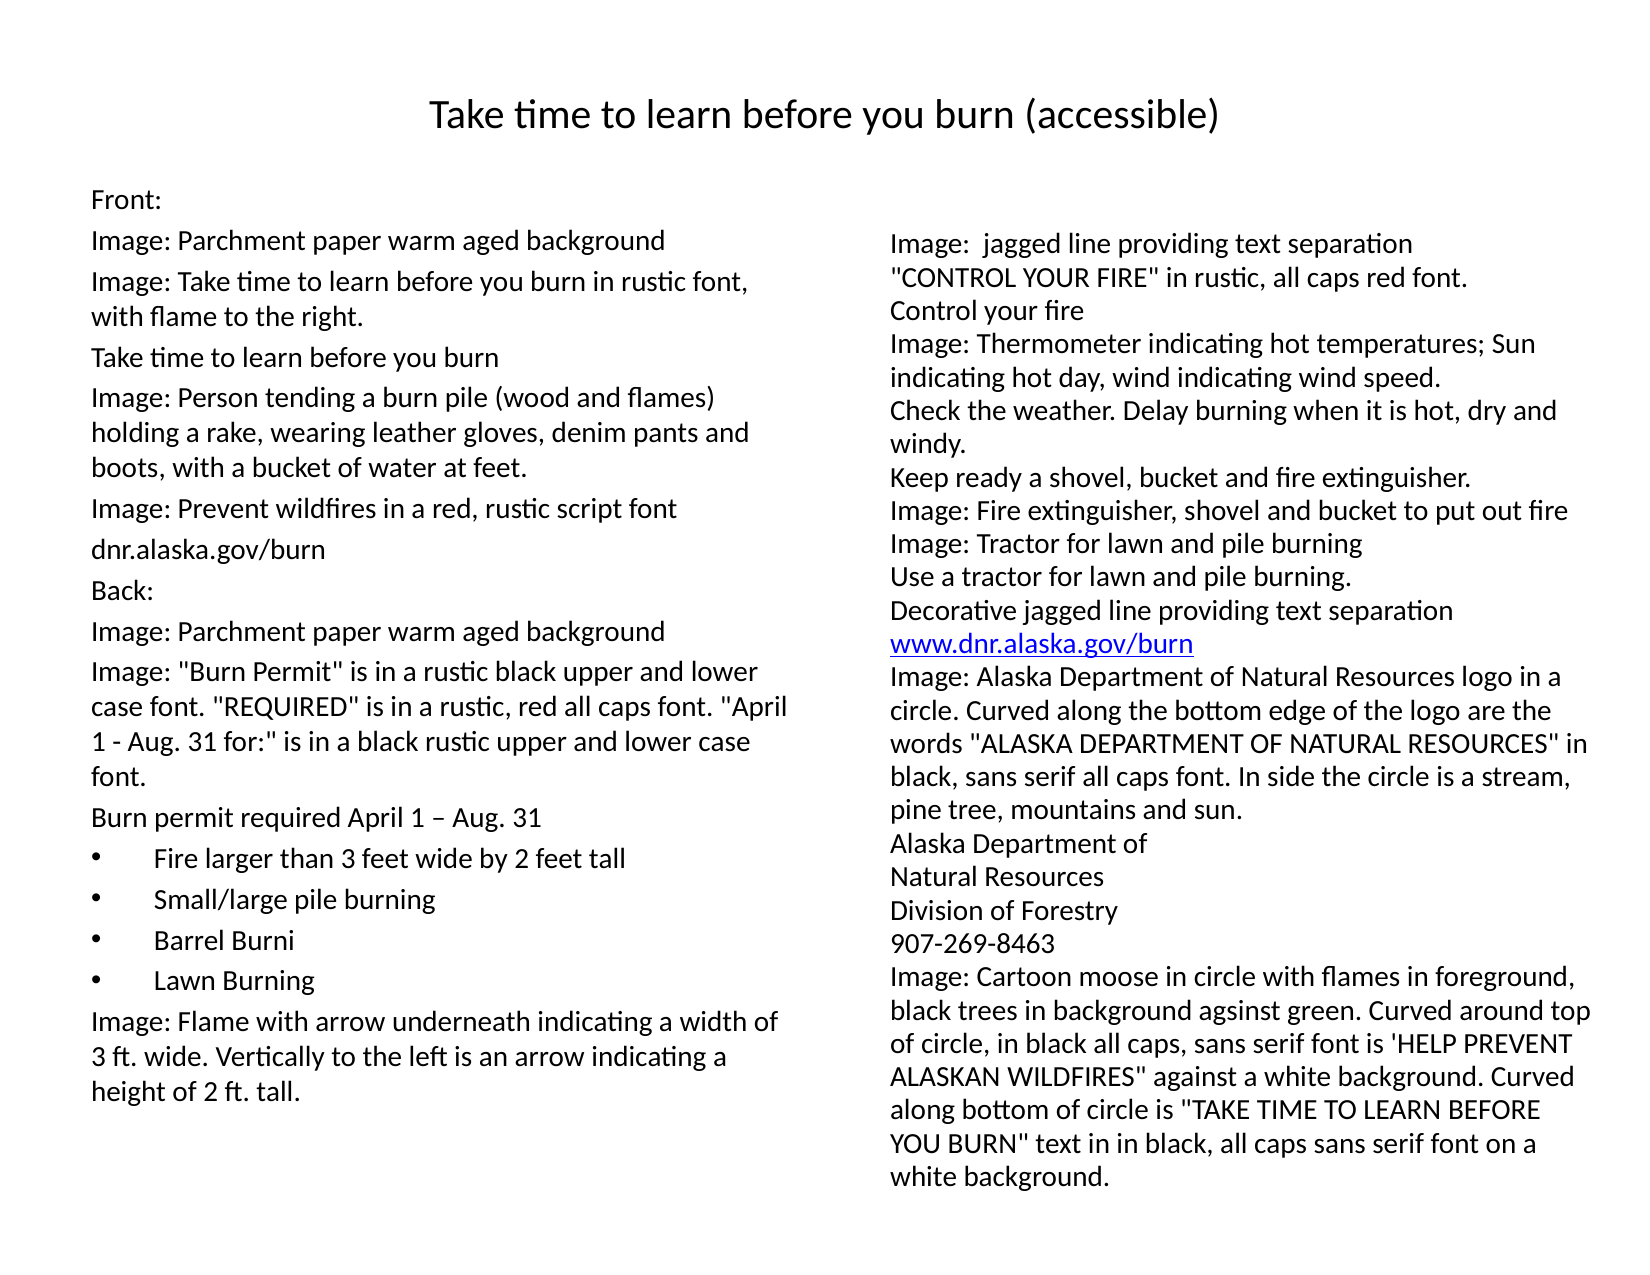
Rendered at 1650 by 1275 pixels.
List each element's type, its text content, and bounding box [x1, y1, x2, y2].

text_box Image: jagged line providing text separation "CONTROL YOUR FIRE" in rustic, all caps red font. Control your fire Image: Thermometer indicating hot temperatures; Sun indicating hot day, wind indicating wind speed. Check the weather. Delay burning when it is hot, dry and windy. Keep ready a shovel, bucket and fire extinguisher. Image: Fire extinguisher, shovel and bucket to put out fire Image: Tractor for lawn and pile burning Use a tractor for lawn and pile burning. Decorative jagged line providing text separation www.dnr.alaska.gov/burn Image: Alaska Department of Natural Resources logo in a circle. Curved along the bottom edge of the logo are the words "ALASKA DEPARTMENT OF NATURAL RESOURCES" in black, sans serif all caps font. In side the circle is a stream, pine tree, mountains and sun. Alaska Department of Natural Resources Division of Forestry 907-269-8463 Image: Cartoon moose in circle with flames in foreground, black trees in background agsinst green. Curved around top of circle, in black all caps, sans serif font is 'HELP PREVENT ALASKAN WILDFIRES" against a white background. Curved along bottom of circle is "TAKE TIME TO LEARN BEFORE YOU BURN" text in in black, all caps sans serif font on a white background. [873, 217, 1616, 1211]
list Front: Image: Parchment paper warm aged background Image: Take time to learn before you burn in rustic font, with flame to the right. Take time to learn before you burn Image: Person tending a burn pile (wood and flames) holding a rake, wearing leather gloves, denim pants and boots, with a bucket of water at feet. Image: Prevent wildfires in a red, rustic script font dnr.alaska.gov/burn Back: Image: Parchment paper warm aged background Image: "Burn Permit" is in a rustic black upper and lower case font. "REQUIRED" is in a rustic, red all caps font. "April 1 - Aug. 31 for:" is in a black rustic upper and lower case font. Burn permit required April 1 – Aug. 31 Fire larger than 3 feet wide by 2 feet tall Small/large pile burning Barrel Burni Lawn Burning Image: Flame with arrow underneath indicating a width of 3 ft. wide. Vertically to the left is an arrow indicating a height of 2 ft. tall. [74, 172, 817, 1161]
title Take time to learn before you burn (accessible) [82, 61, 1568, 163]
